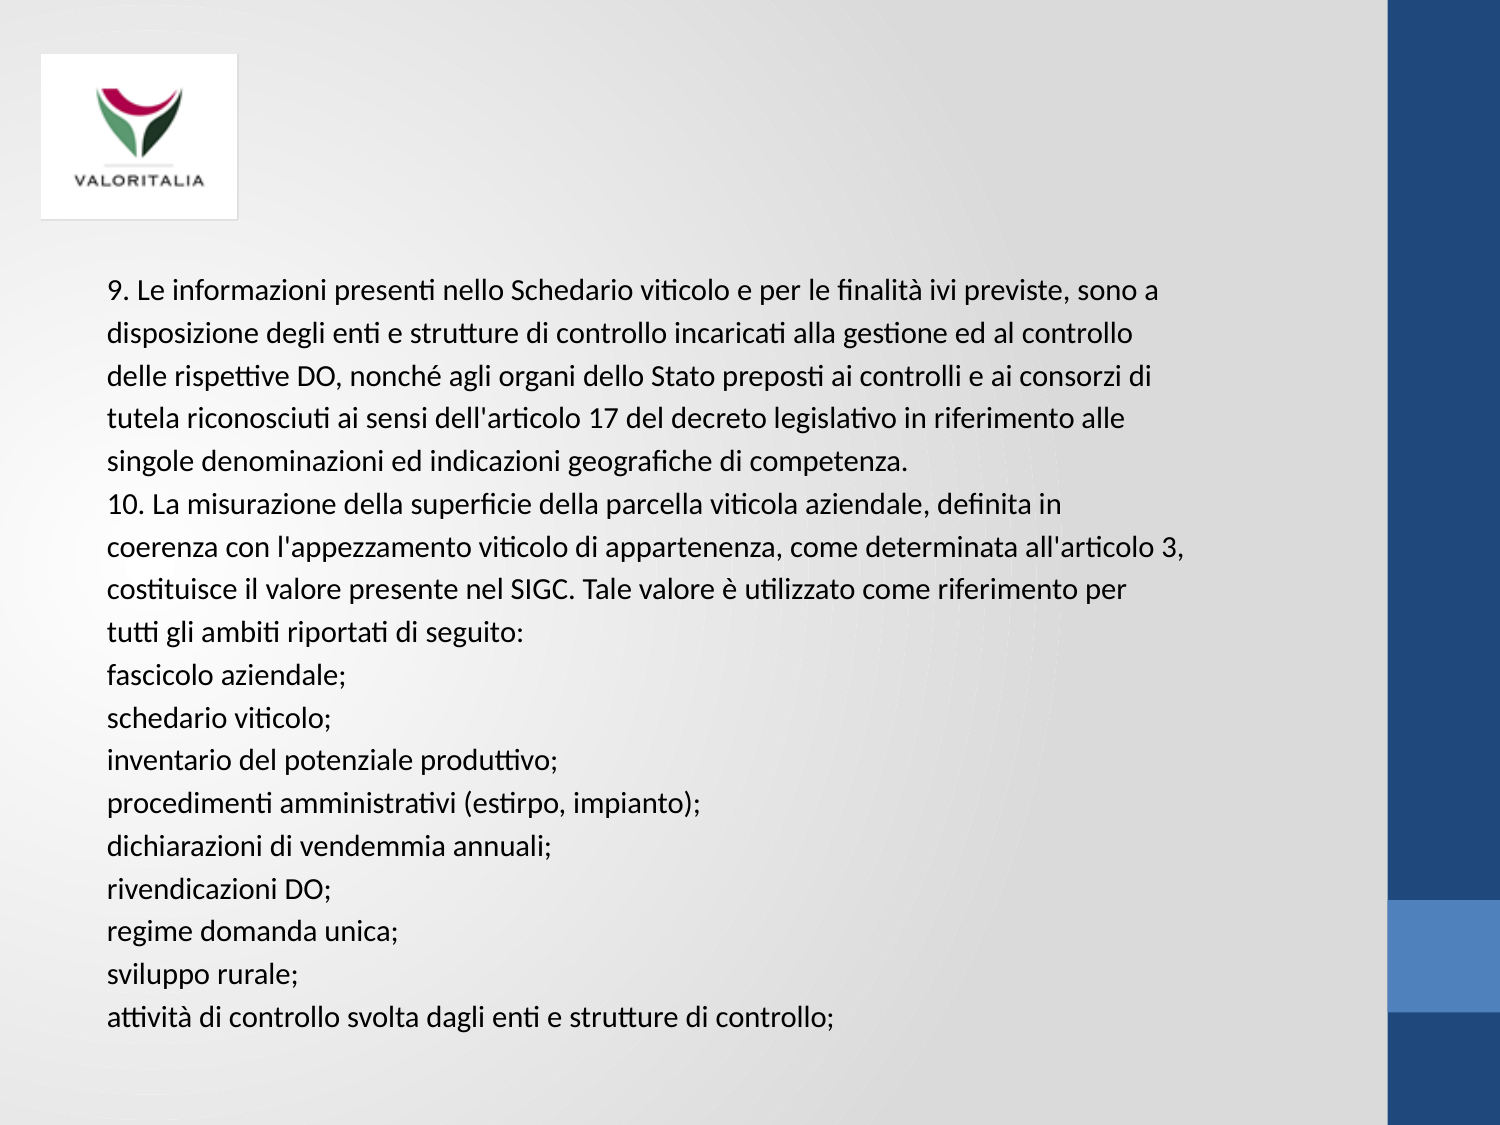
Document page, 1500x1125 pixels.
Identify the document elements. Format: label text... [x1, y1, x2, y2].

picture [40, 54, 241, 223]
list 9. Le informazioni presenti nello Schedario viticolo e per le finalità ivi previste, sono a disposizione degli enti e strutture di controllo incaricati alla gestione ed al controllo delle rispettive DO, nonché agli organi dello Stato preposti ai controlli e ai consorzi di tutela riconosciuti ai sensi dell'articolo 17 del decreto legislativo in riferimento alle singole denominazioni ed indicazioni geografiche di competenza. 10. La misurazione della superficie della parcella viticola aziendale, definita in coerenza con l'appezzamento viticolo di appartenenza, come determinata all'articolo 3, costituisce il valore presente nel SIGC. Tale valore è utilizzato come riferimento per tutti gli ambiti riportati di seguito: fascicolo aziendale; schedario viticolo; inventario del potenziale produttivo; procedimenti amministrativi (estirpo, impianto); dichiarazioni di vendemmia annuali; rivendicazioni DO; regime domanda unica; sviluppo rurale; attività di controllo svolta dagli enti e strutture di controllo; [75, 262, 1325, 1050]
